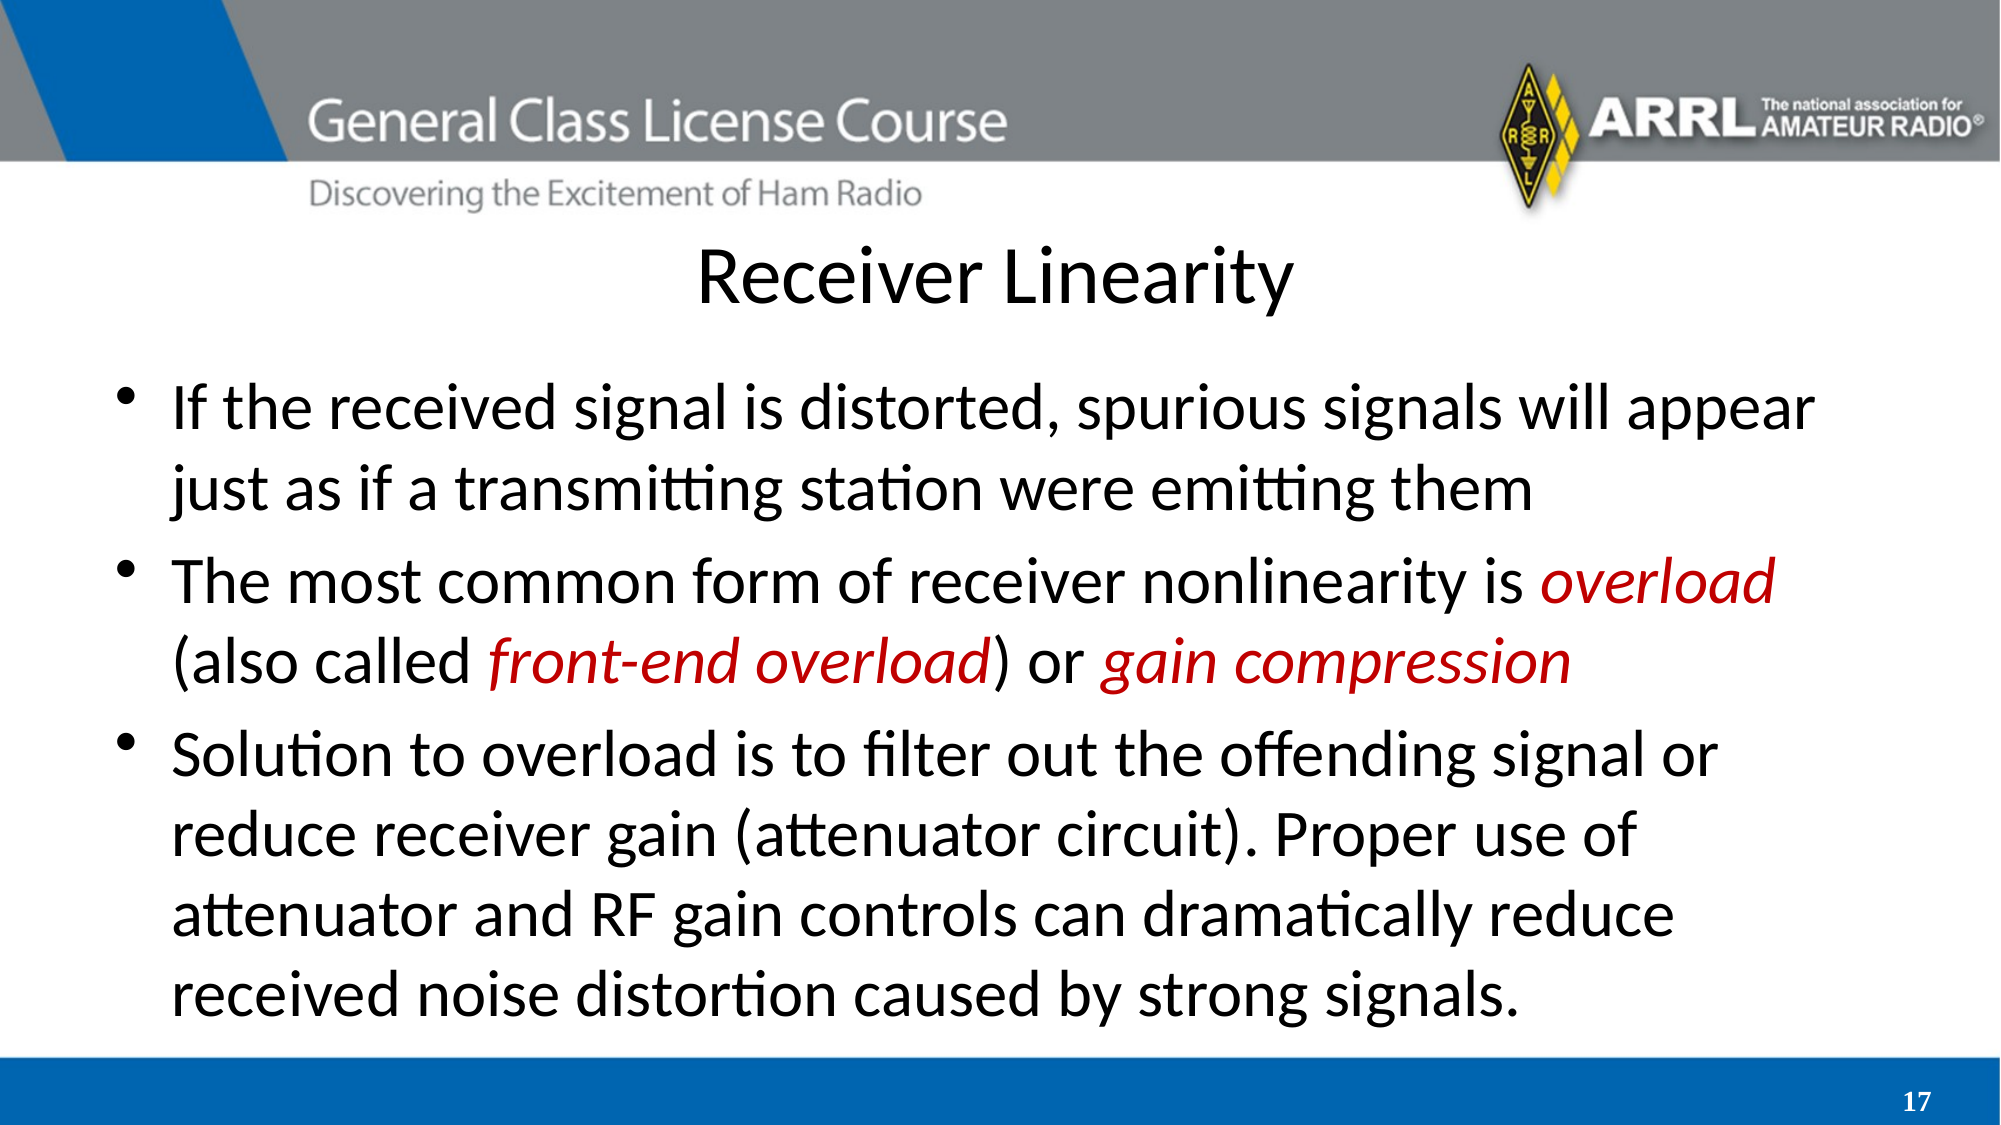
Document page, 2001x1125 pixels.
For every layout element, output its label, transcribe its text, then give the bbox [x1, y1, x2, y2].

title Receiver Linearity [96, 212, 1897, 356]
picture [0, 0, 2001, 1125]
list If the received signal is distorted, spurious signals will appear just as if a transmitting station were emitting them The most common form of receiver nonlinearity is overload (also called front-end overload) or gain compression Solution to overload is to filter out the offending signal or reduce receiver gain (attenuator circuit). Proper use of attenuator and RF gain controls can dramatically reduce received noise distortion caused by strong signals. [99, 355, 1900, 1075]
